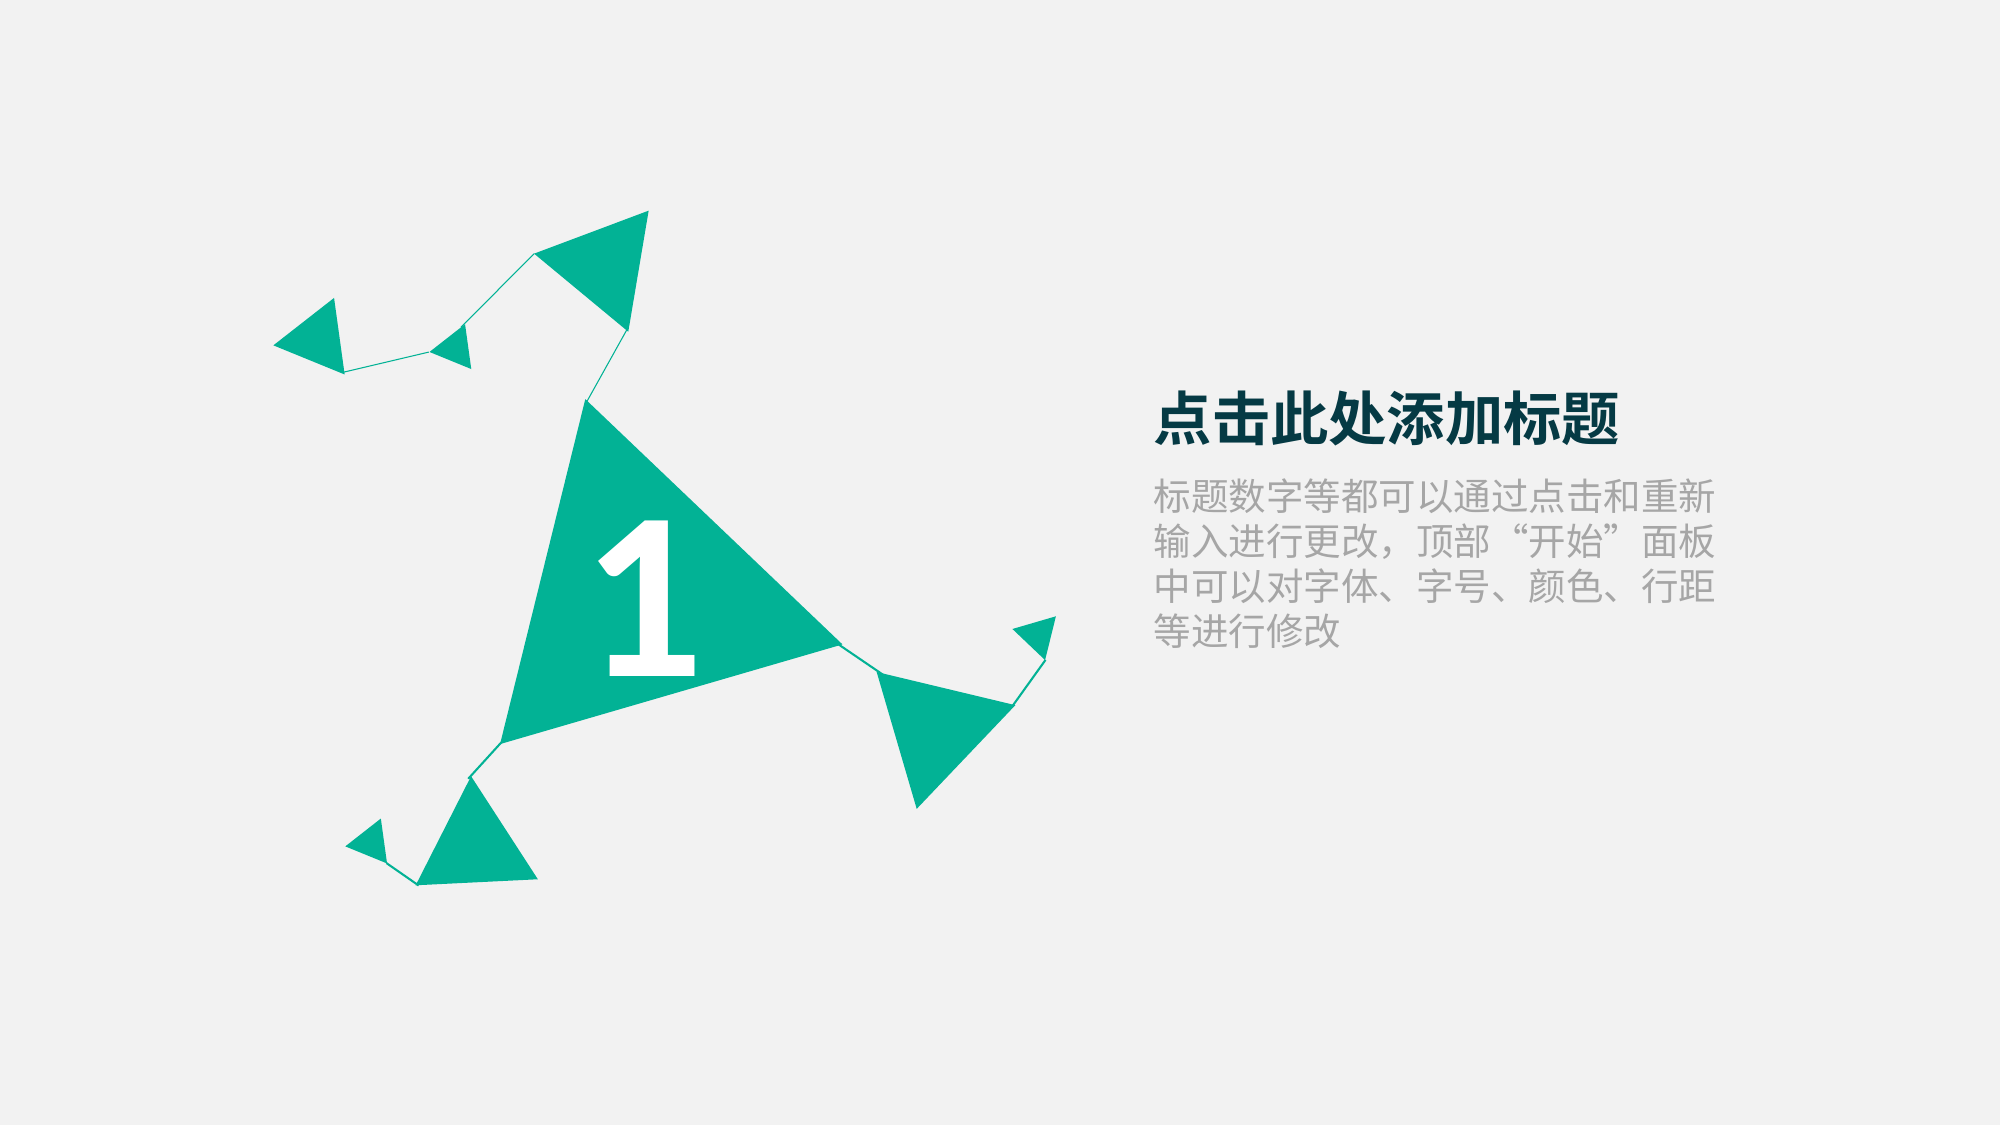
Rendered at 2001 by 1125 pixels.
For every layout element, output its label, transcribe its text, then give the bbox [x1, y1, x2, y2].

text_box 标题数字等都可以通过点击和重新输入进行更改，顶部“开始”面板中可以对字体、字号、颜色、行距等进行修改 [1139, 465, 1754, 661]
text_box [267, 196, 1014, 855]
text_box 点击此处添加标题 [1139, 374, 1707, 460]
